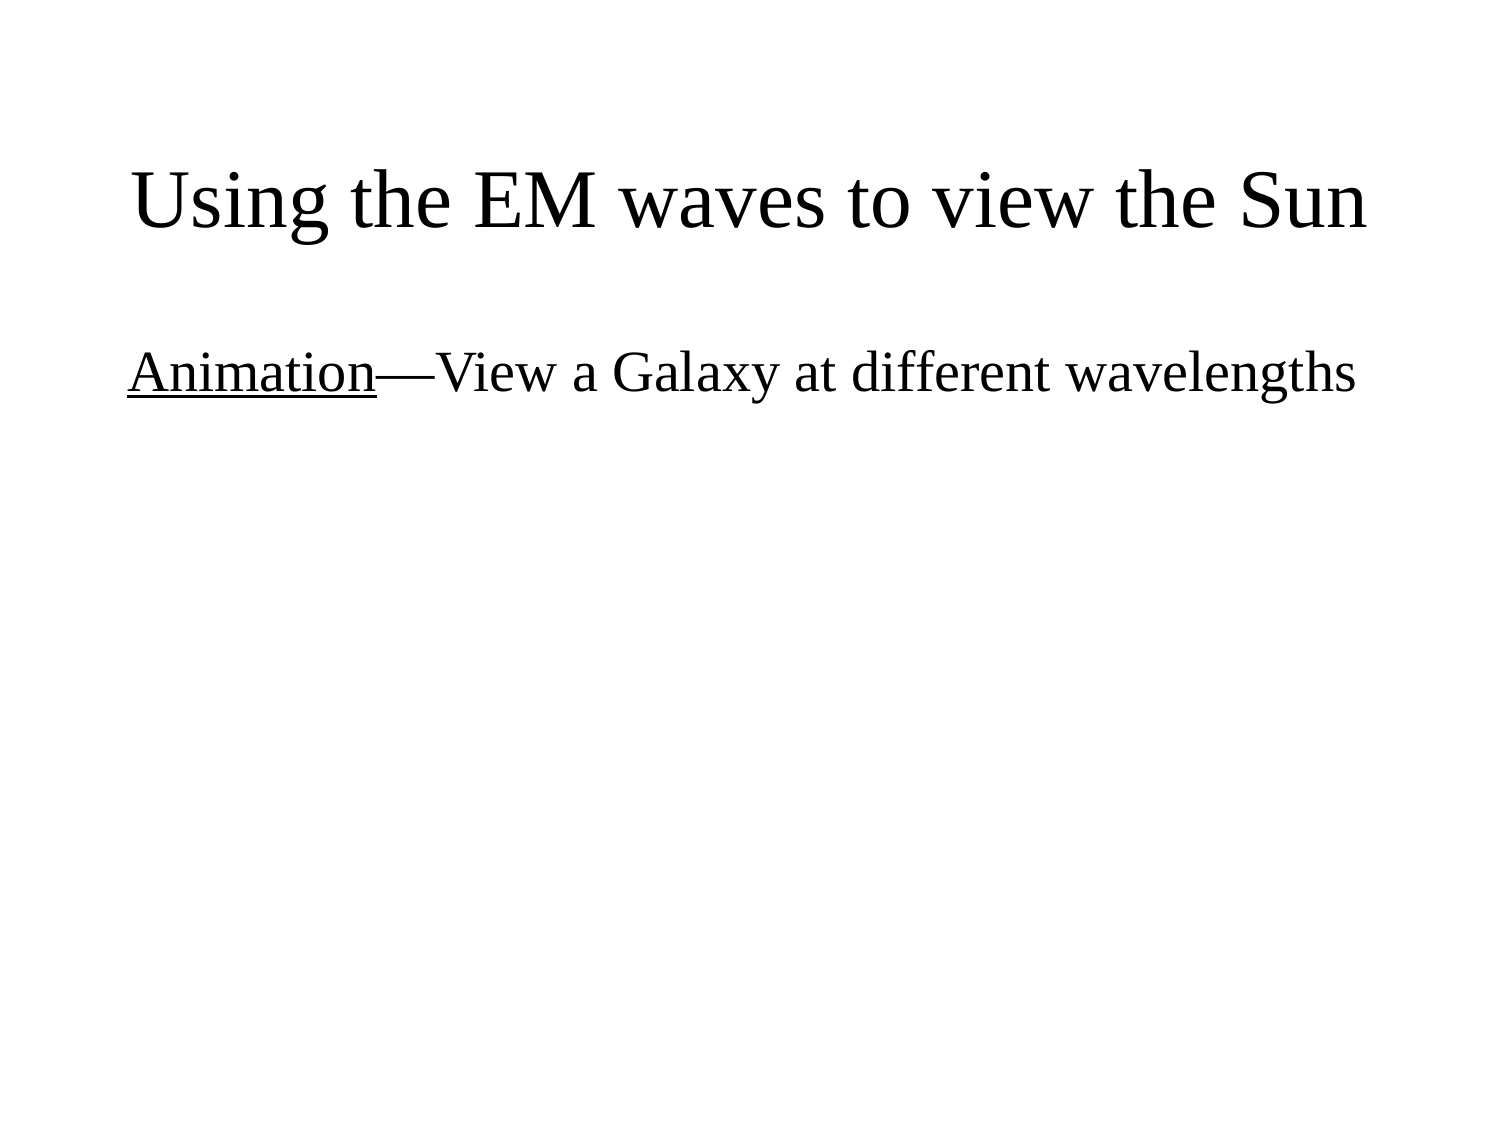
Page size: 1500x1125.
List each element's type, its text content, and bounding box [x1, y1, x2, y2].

list Animation—View a Galaxy at different wavelengths [112, 324, 1388, 476]
title Using the EM waves to view the Sun [112, 99, 1388, 288]
